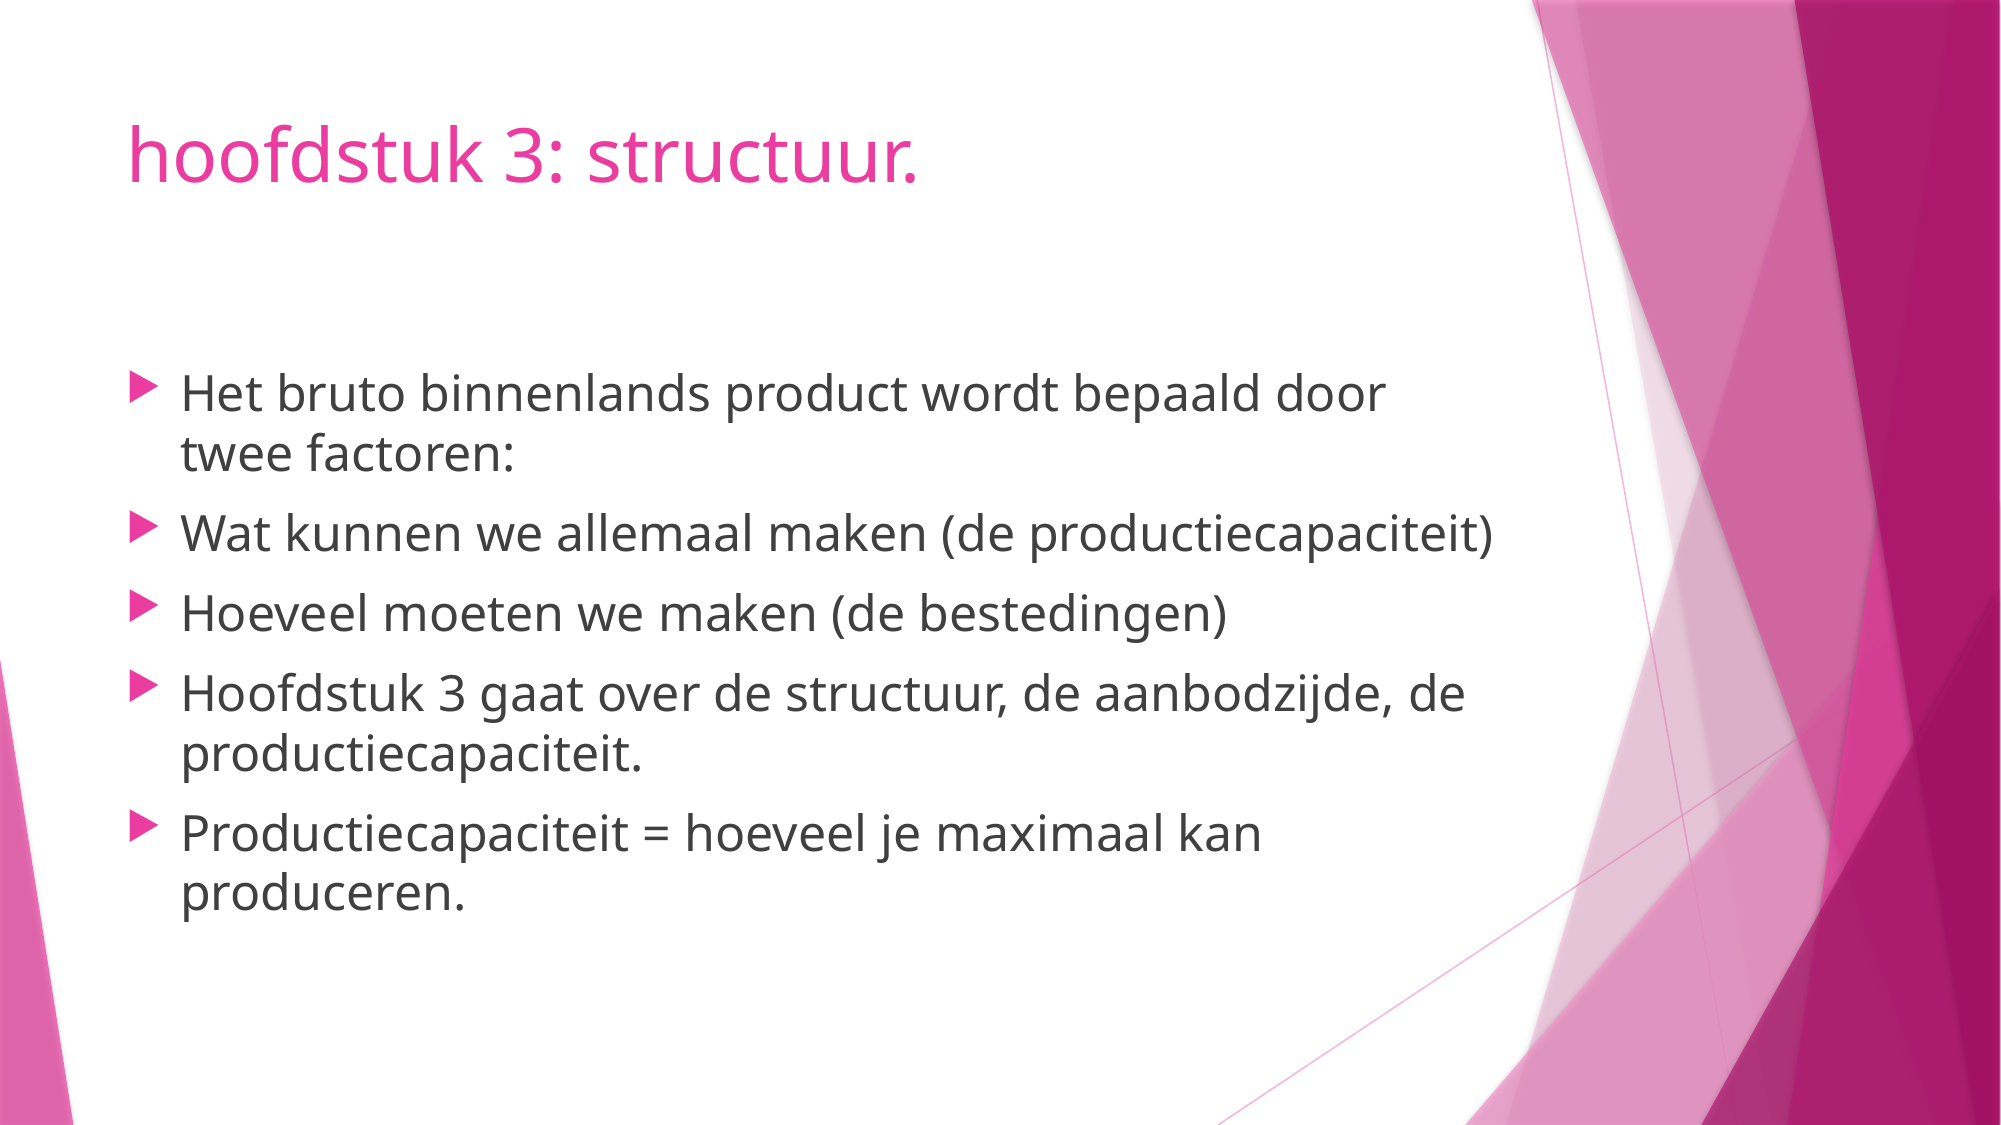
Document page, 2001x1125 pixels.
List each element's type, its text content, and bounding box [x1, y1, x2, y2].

title hoofdstuk 3: structuur. [111, 99, 1522, 317]
list Het bruto binnenlands product wordt bepaald door twee factoren: Wat kunnen we allemaal maken (de productiecapaciteit) Hoeveel moeten we maken (de bestedingen) Hoofdstuk 3 gaat over de structuur, de aanbodzijde, de productiecapaciteit. Productiecapaciteit = hoeveel je maximaal kan produceren. [111, 354, 1522, 992]
